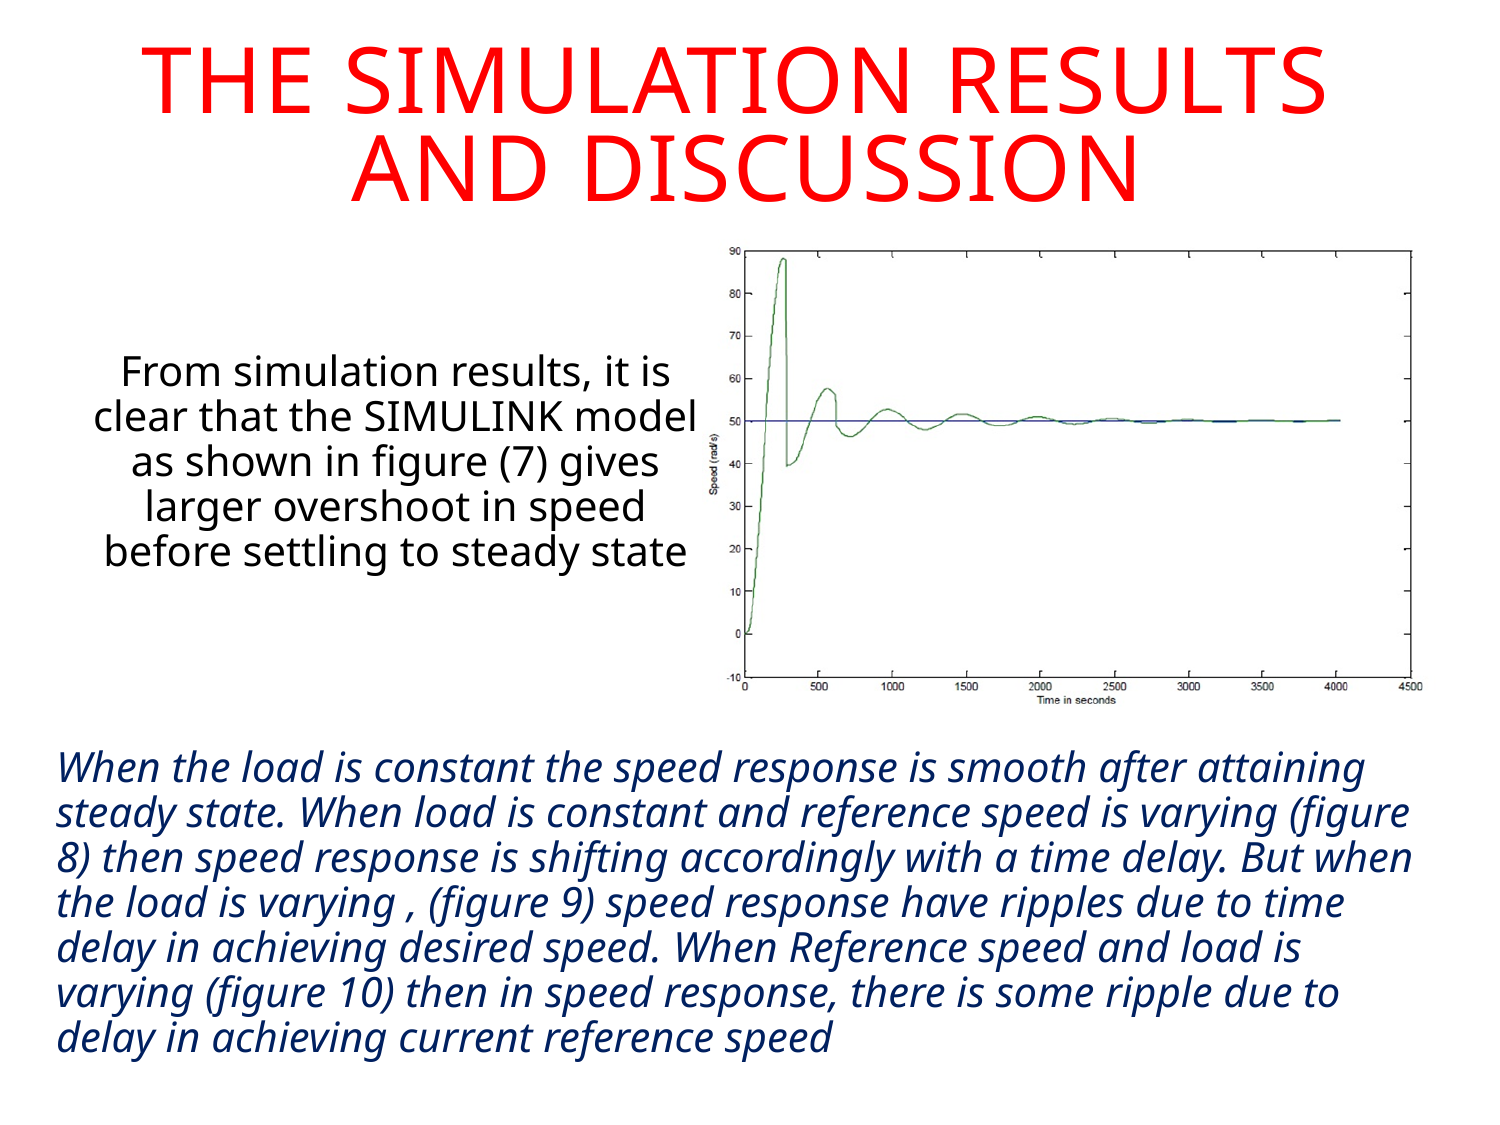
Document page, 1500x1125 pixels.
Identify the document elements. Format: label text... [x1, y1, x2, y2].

text_box When the load is constant the speed response is smooth after attaining steady state. When load is constant and reference speed is varying (figure 8) then speed response is shifting accordingly with a time delay. But when the load is varying , (figure 9) speed response have ripples due to time delay in achieving desired speed. When Reference speed and load is varying (figure 10) then in speed response, there is some ripple due to delay in achieving current reference speed [41, 739, 1460, 1070]
title THE SIMULATION RESULTS AND DISCUSSION [87, 7, 1387, 254]
list From simulation results, it is clear that the SIMULINK model as shown in figure (7) gives larger overshoot in speed before settling to steady state [69, 342, 695, 590]
picture [702, 223, 1460, 717]
